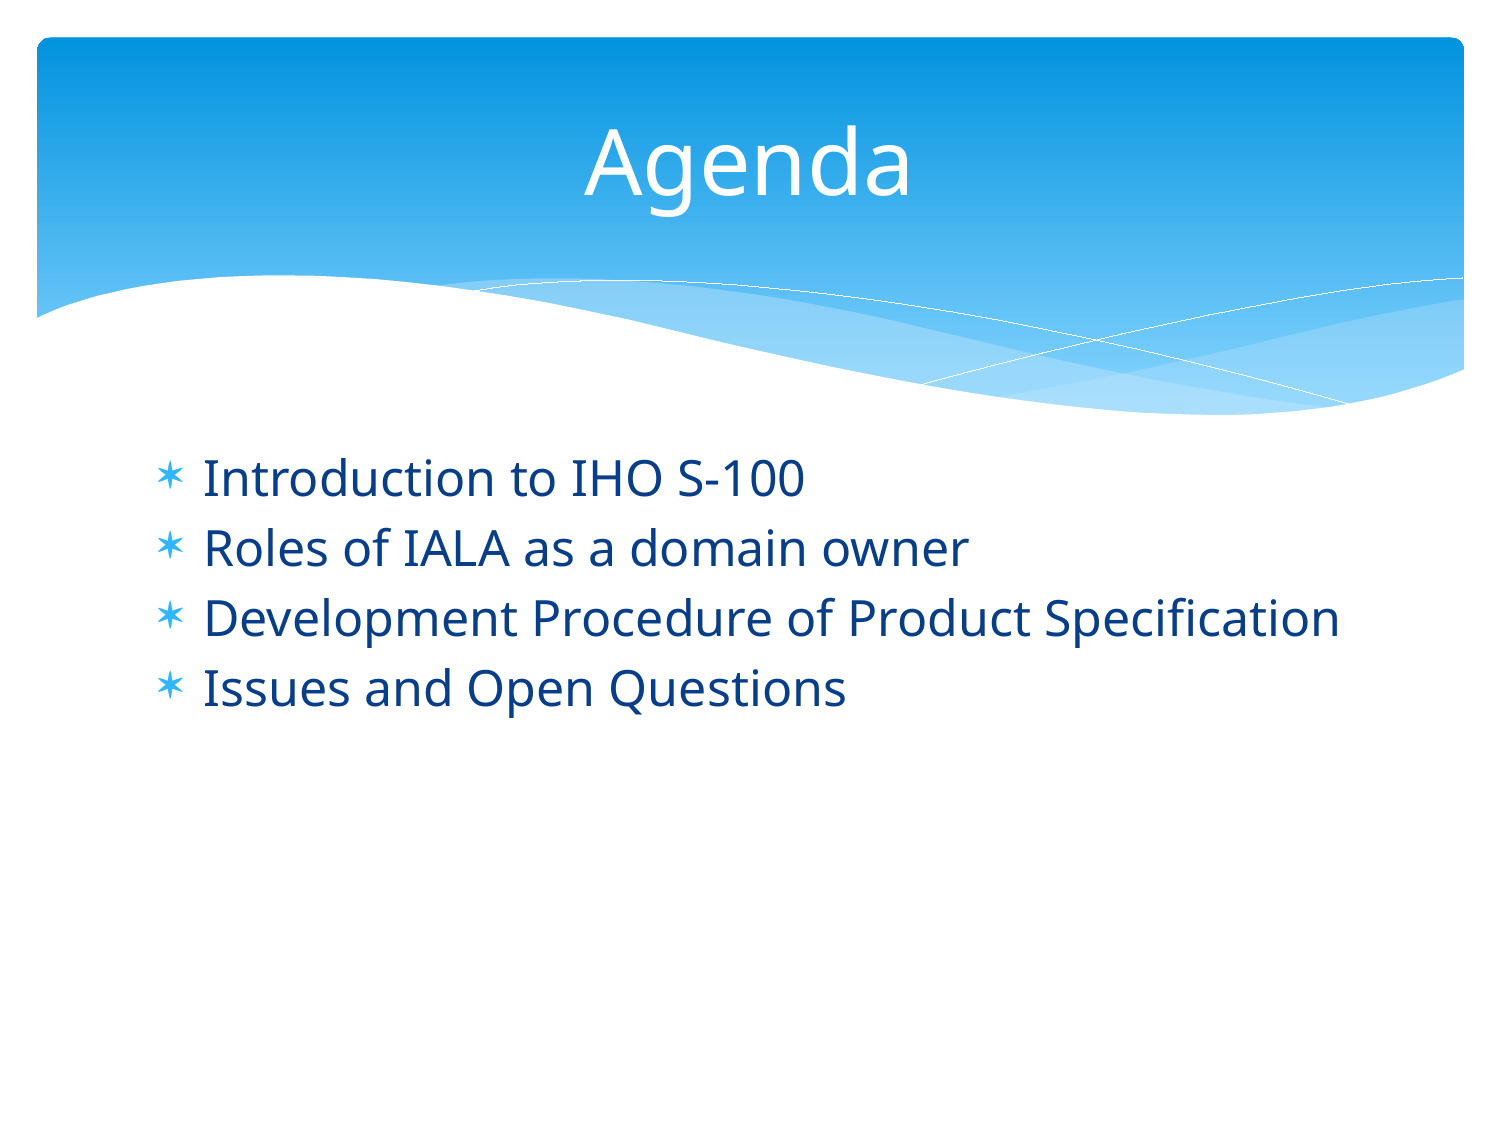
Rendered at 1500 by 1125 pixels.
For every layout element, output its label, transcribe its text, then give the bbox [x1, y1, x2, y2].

list Introduction to IHO S-100 Roles of IALA as a domain owner Development Procedure of Product Specification Issues and Open Questions [143, 438, 1359, 1005]
title Agenda [75, 55, 1425, 261]
